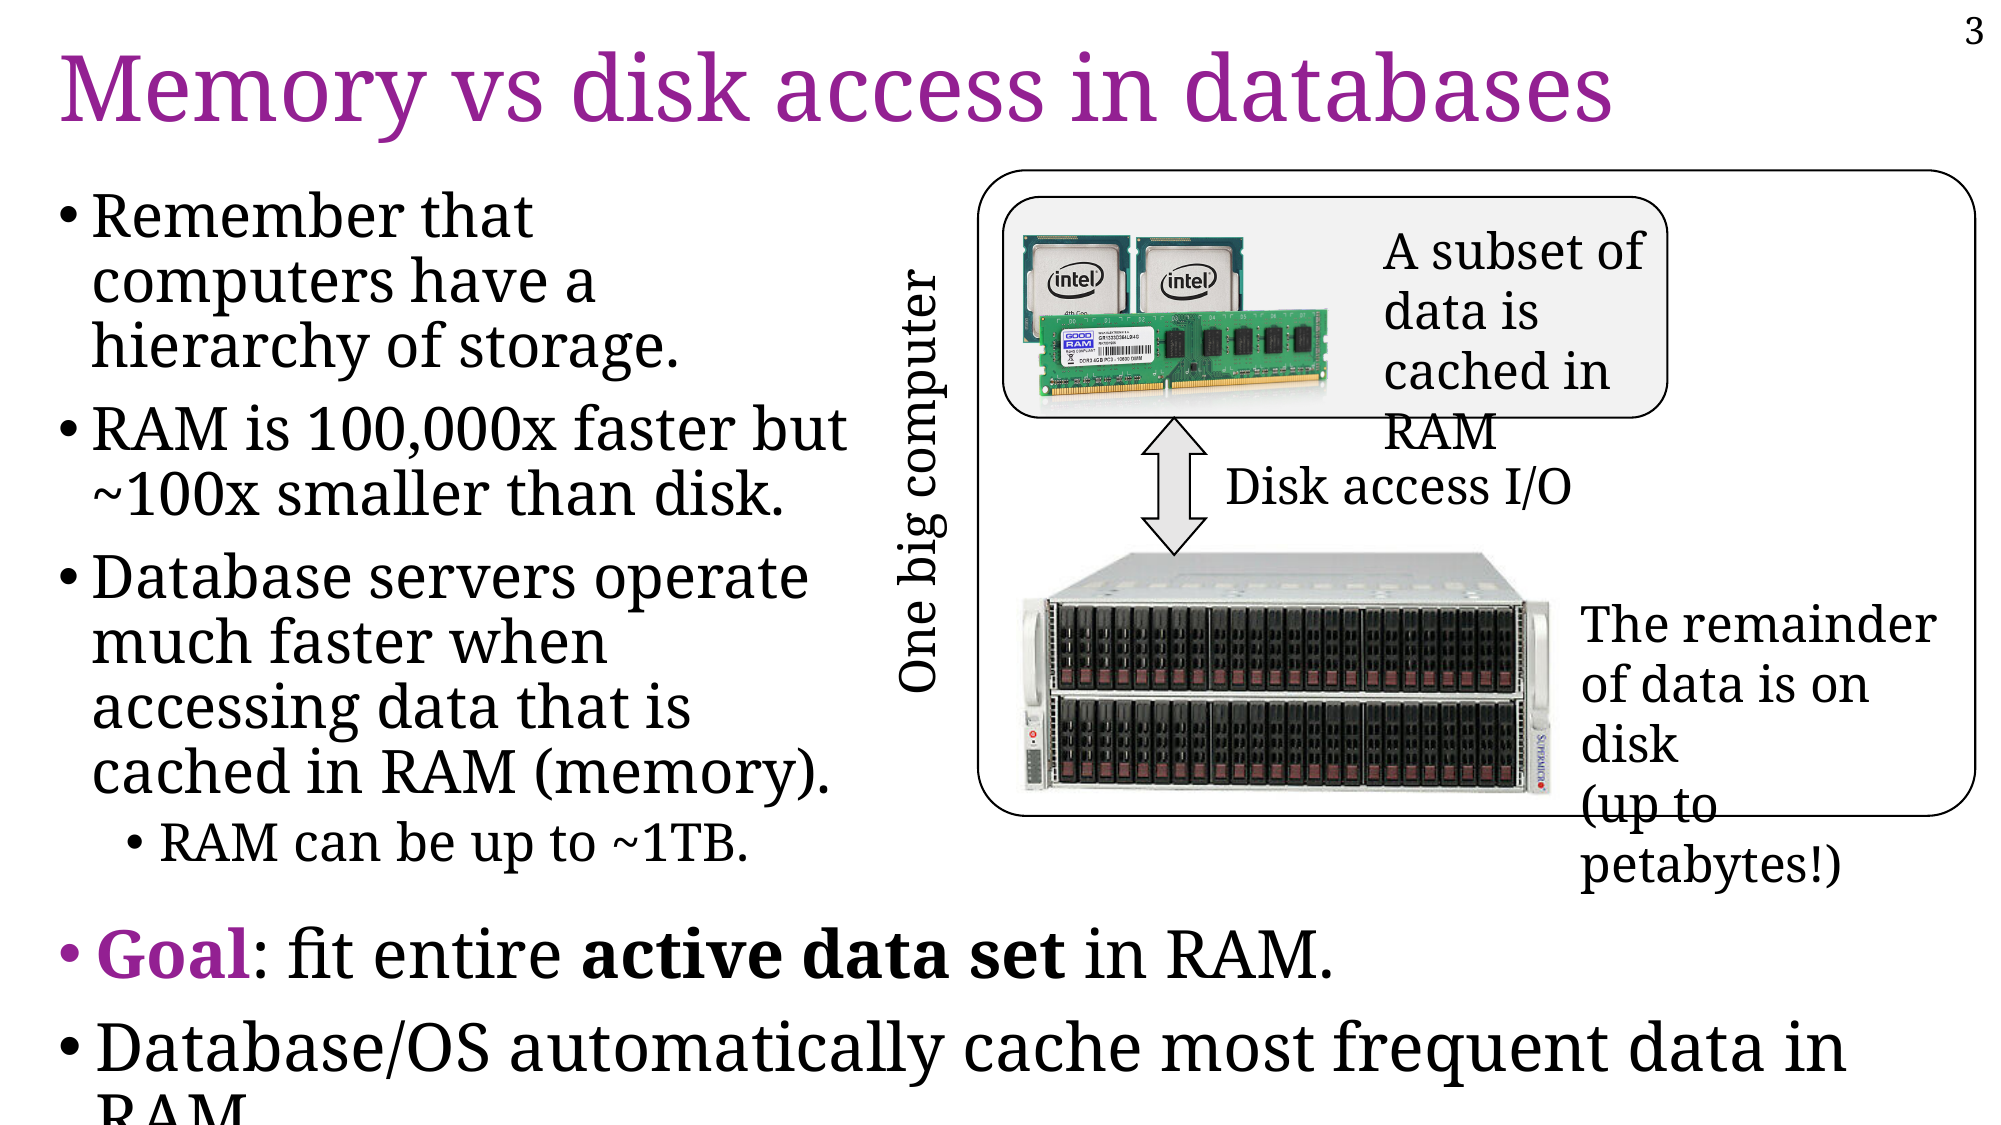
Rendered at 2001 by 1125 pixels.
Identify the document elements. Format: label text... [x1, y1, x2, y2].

title Memory vs disk access in databases [43, 25, 1953, 158]
list Goal: fit entire active data set in RAM. Database/OS automatically cache most frequent data in RAM. [43, 913, 1953, 1101]
list Remember that computers have a hierarchy of storage. RAM is 100,000x faster but ~100x smaller than disk. Database servers operate much faster when accessing data that is cached in RAM (memory). RAM can be up to ~1TB. [43, 177, 866, 892]
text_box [877, 170, 2000, 816]
